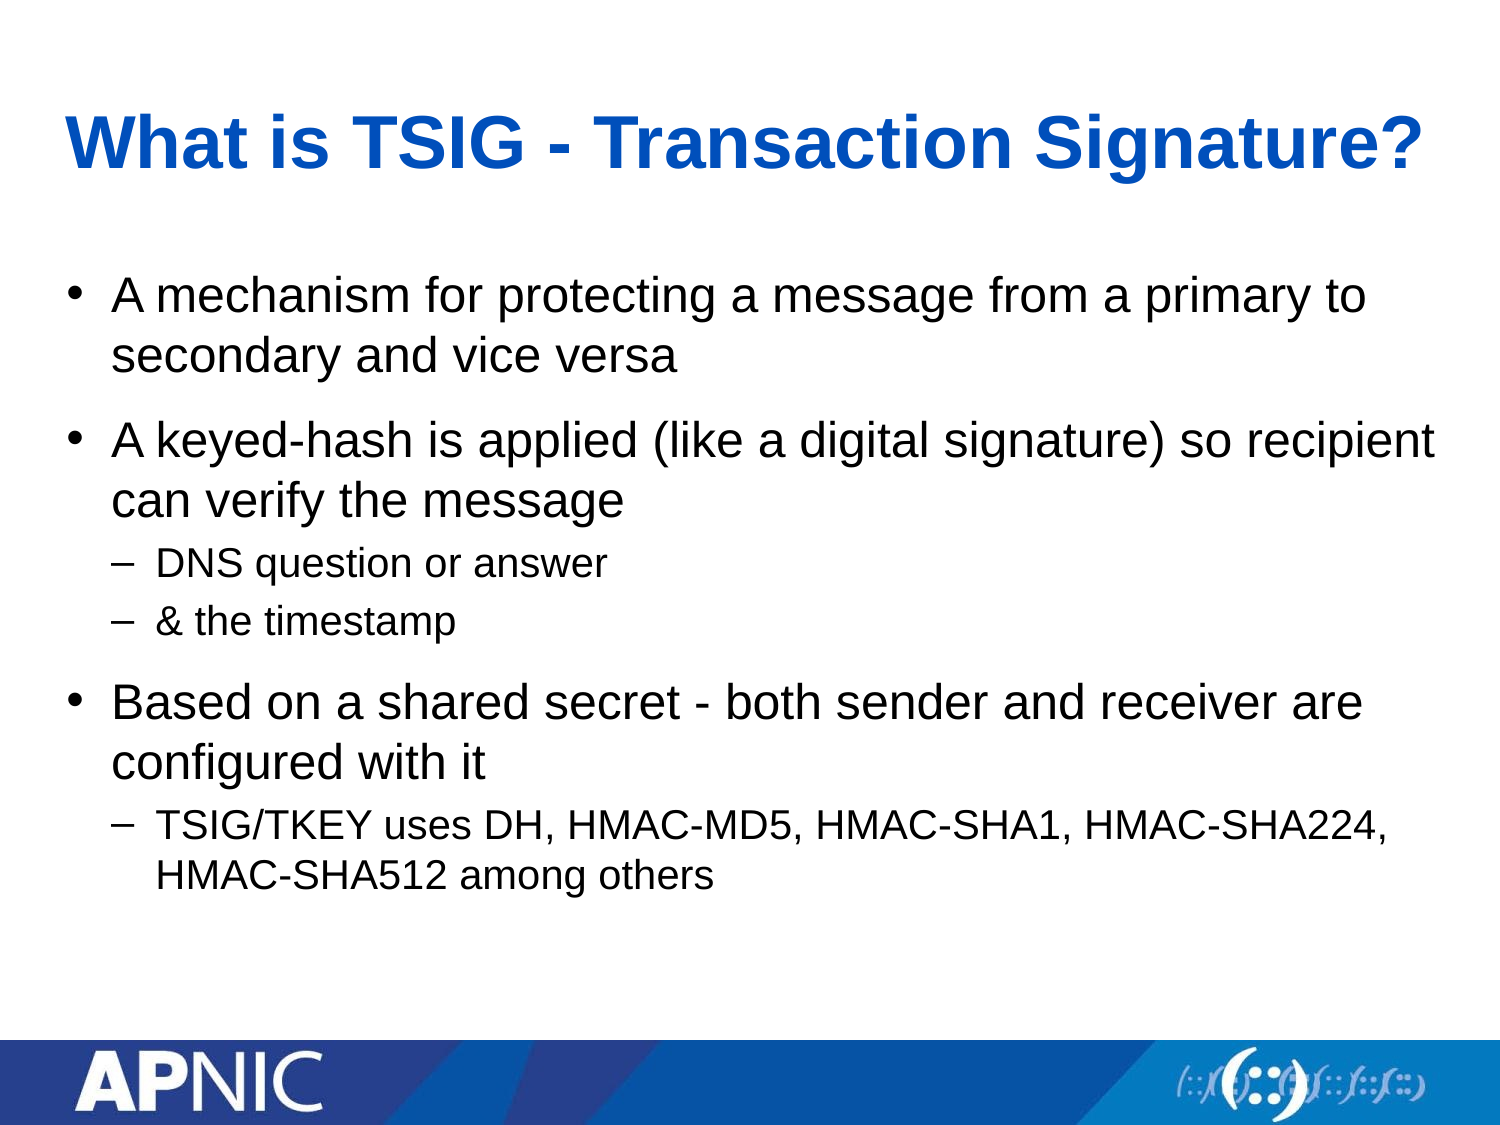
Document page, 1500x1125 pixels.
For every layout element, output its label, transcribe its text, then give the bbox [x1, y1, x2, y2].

title What is TSIG - Transaction Signature? [64, 45, 1436, 233]
picture [0, 1040, 1500, 1125]
list A mechanism for protecting a message from a primary to secondary and vice versa A keyed-hash is applied (like a digital signature) so recipient can verify the message DNS question or answer & the timestamp Based on a shared secret - both sender and receiver are configured with it TSIG/TKEY uses DH, HMAC-MD5, HMAC-SHA1, HMAC-SHA224, HMAC-SHA512 among others [66, 262, 1437, 1012]
